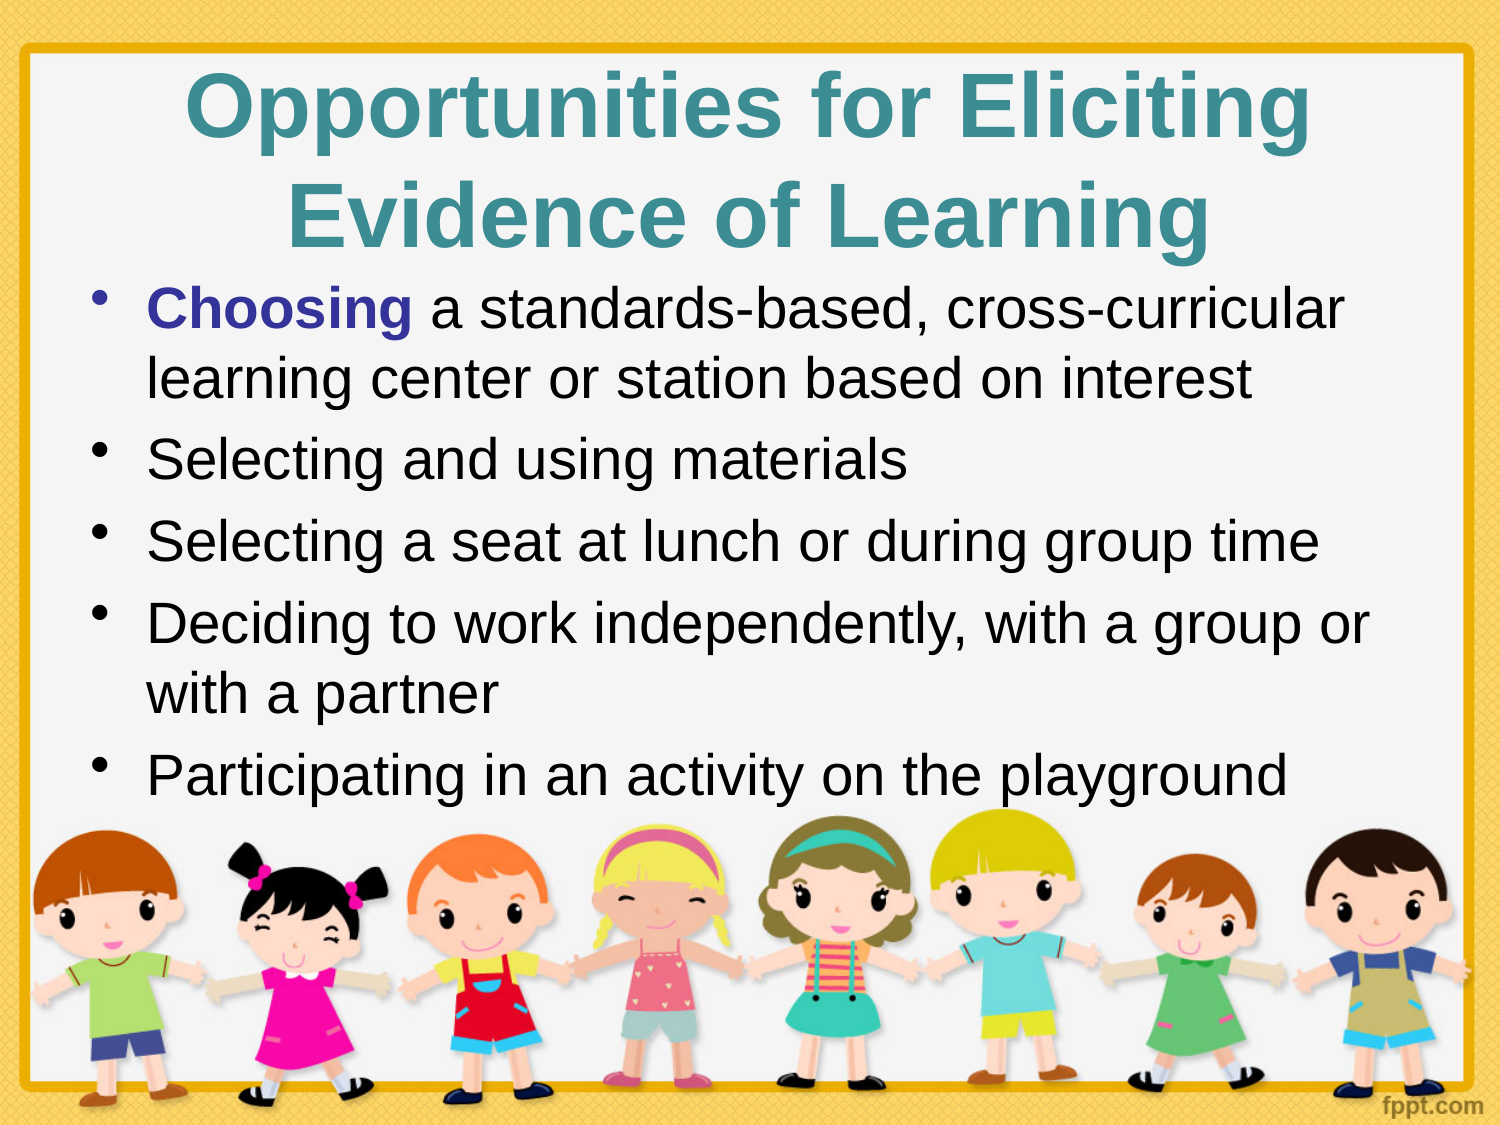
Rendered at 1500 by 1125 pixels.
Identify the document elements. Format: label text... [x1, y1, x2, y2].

picture [0, 0, 1500, 1125]
title Opportunities for Eliciting Evidence of Learning [75, 62, 1425, 250]
list Choosing a standards-based, cross-curricular learning center or station based on interest Selecting and using materials Selecting a seat at lunch or during group time Deciding to work independently, with a group or with a partner Participating in an activity on the playground [75, 262, 1425, 1005]
